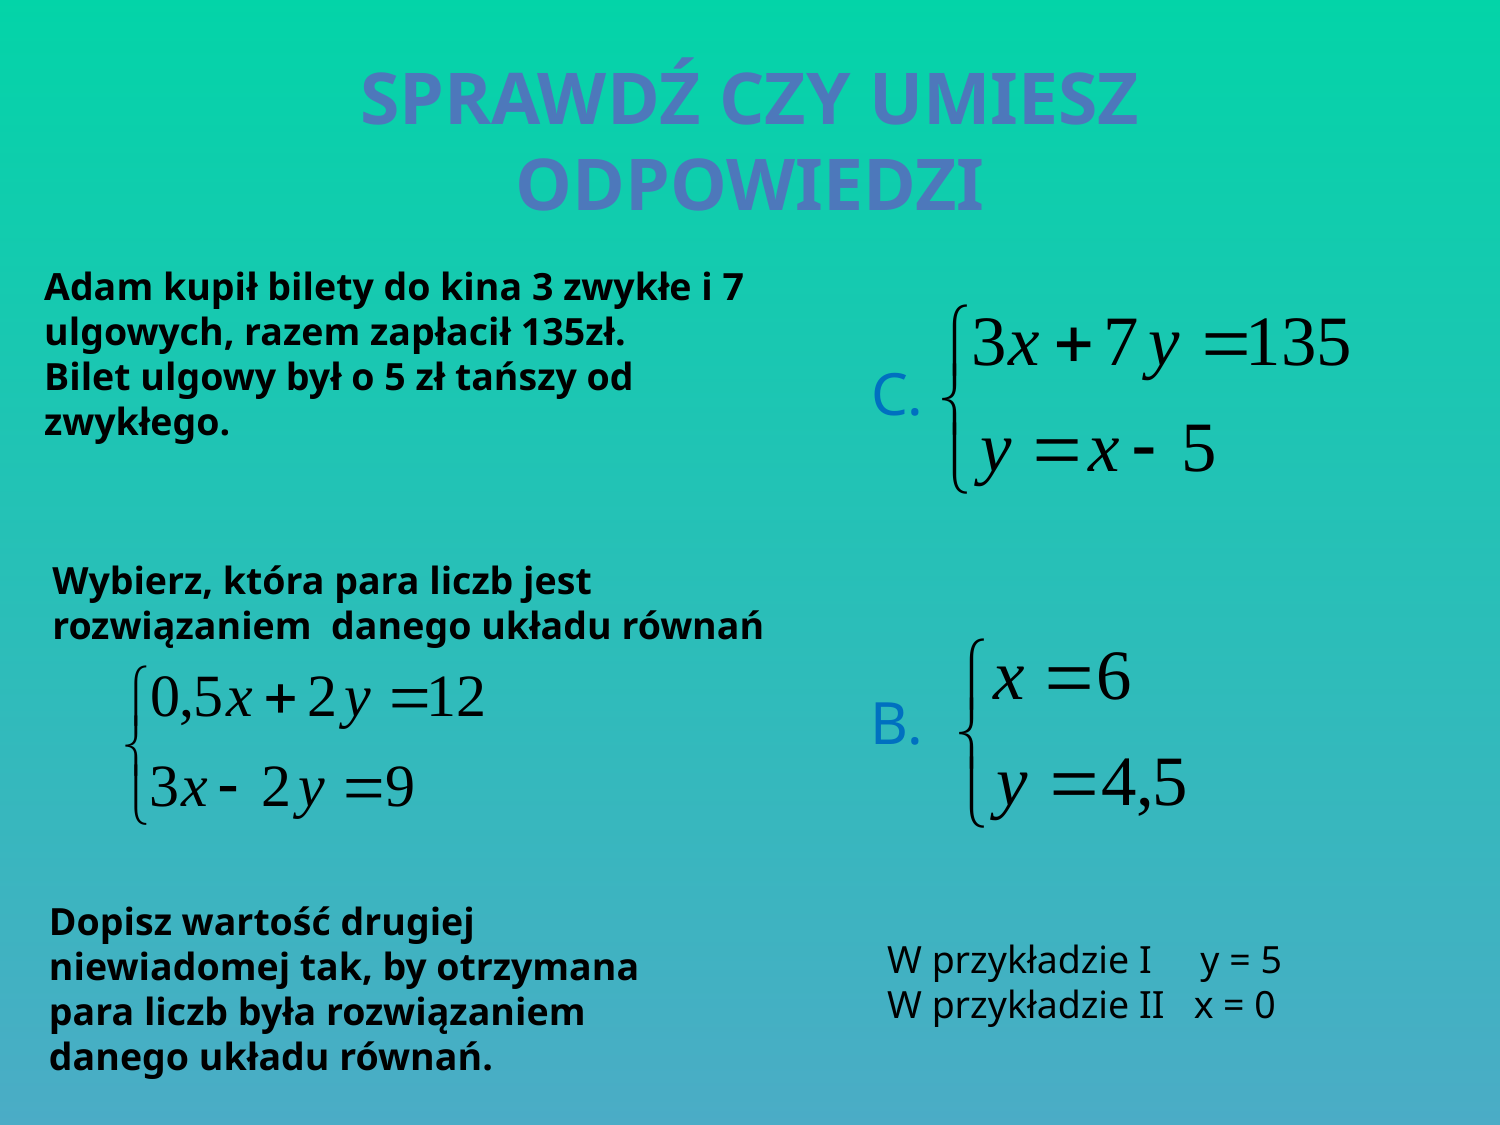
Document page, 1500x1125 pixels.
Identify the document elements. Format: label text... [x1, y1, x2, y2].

text_box C. [856, 349, 921, 435]
text_box B. [855, 678, 938, 764]
text_box W przykładzie I y = 5 W przykładzie II x = 0 [872, 928, 1298, 1034]
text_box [111, 655, 498, 836]
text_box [926, 292, 1365, 506]
title Sprawdź czy umiesz ODPOWIEDZI [75, 45, 1425, 233]
text_box Adam kupił bilety do kina 3 zwykłe i 7 ulgowych, razem zapłacił 135zł. Bilet ulgowy był o 5 zł tańszy od zwykłego. [29, 255, 780, 540]
text_box Wybierz, która para liczb jest rozwiązaniem danego układu równań [37, 549, 788, 655]
text_box Dopisz wartość drugiej niewiadomej tak, by otrzymana para liczb była rozwiązaniem danego układu równań. [34, 890, 736, 1125]
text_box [943, 627, 1198, 840]
